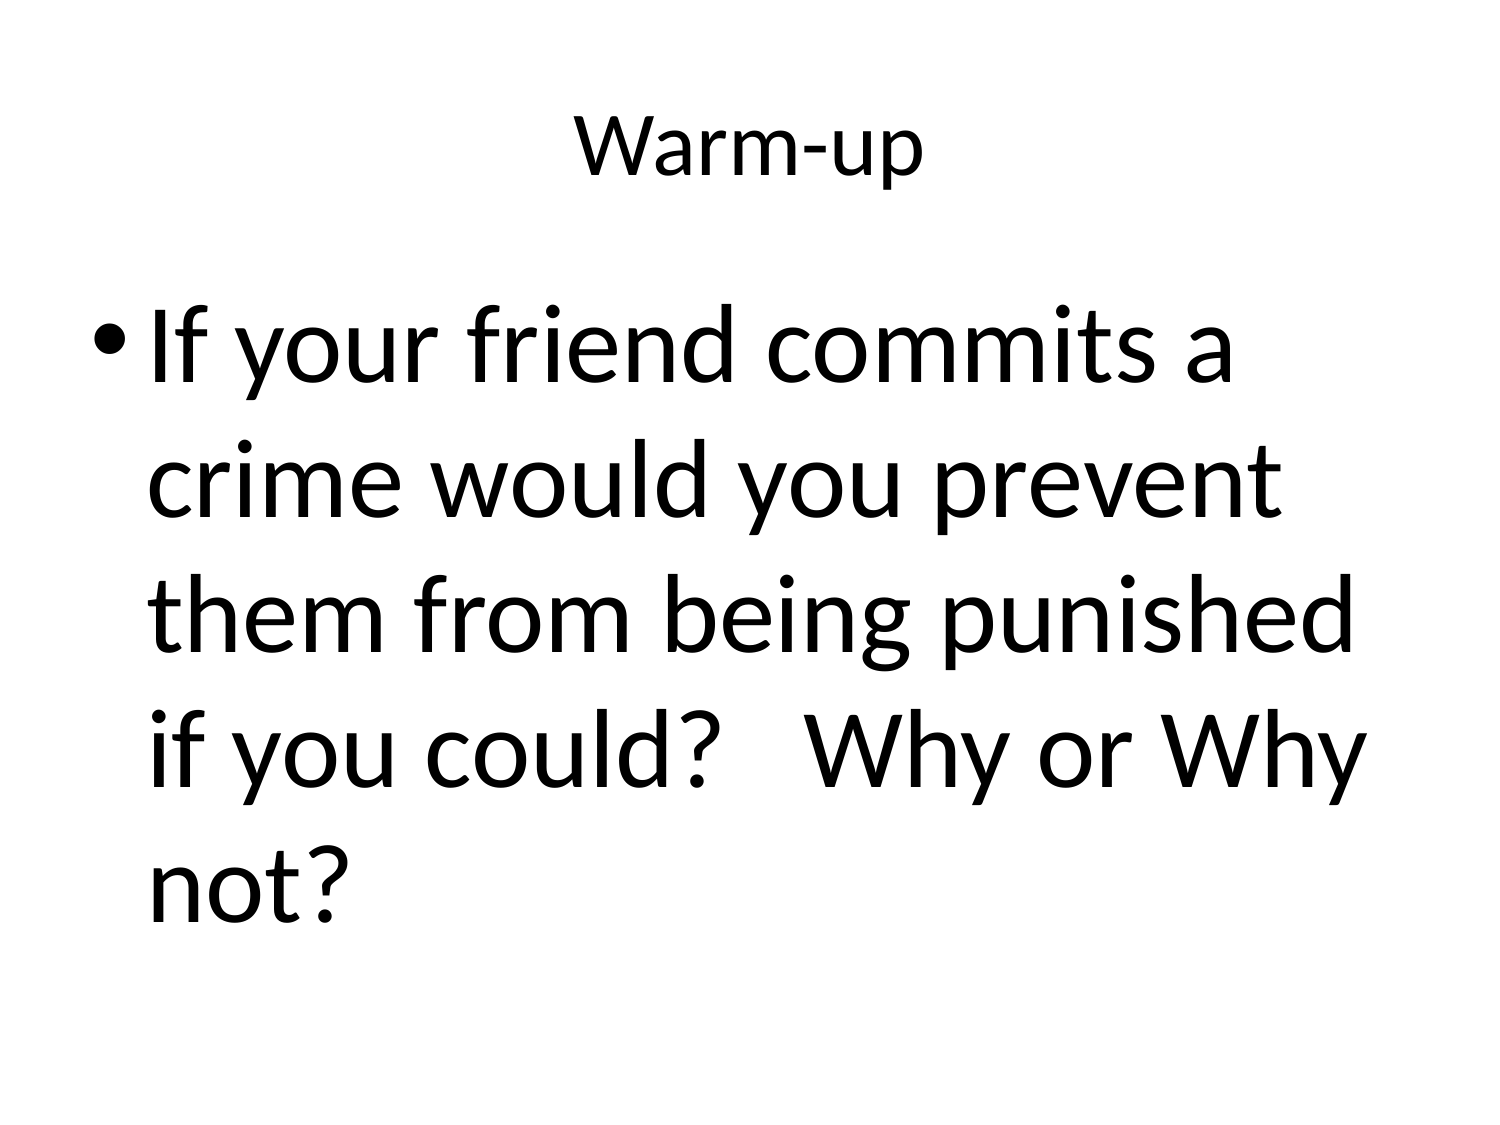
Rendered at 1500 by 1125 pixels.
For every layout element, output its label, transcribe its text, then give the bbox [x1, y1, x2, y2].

title Warm-up [75, 45, 1425, 233]
list If your friend commits a crime would you prevent them from being punished if you could? Why or Why not? [75, 262, 1425, 1005]
